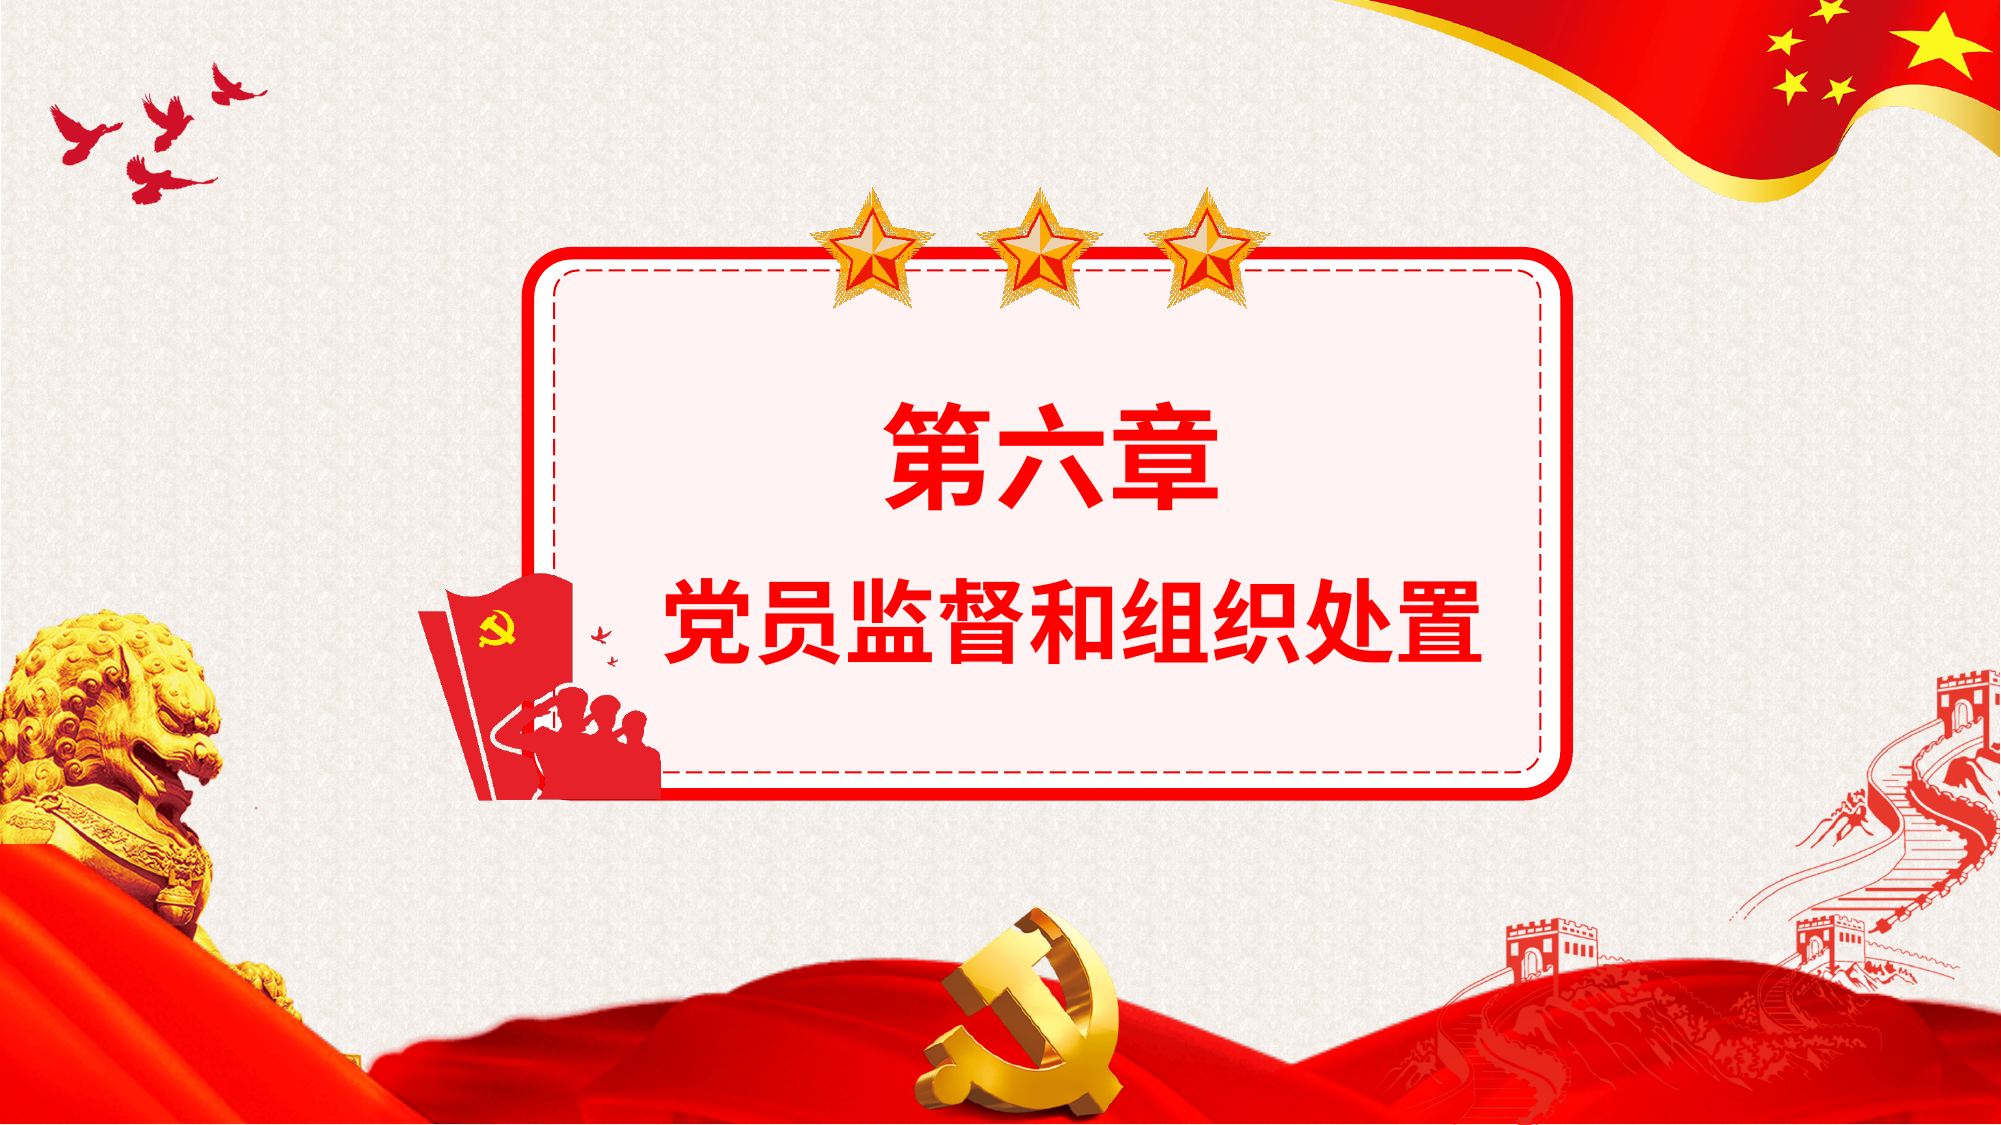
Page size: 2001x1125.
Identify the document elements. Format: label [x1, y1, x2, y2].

text_box [378, 178, 1567, 847]
picture [0, 0, 2001, 1125]
